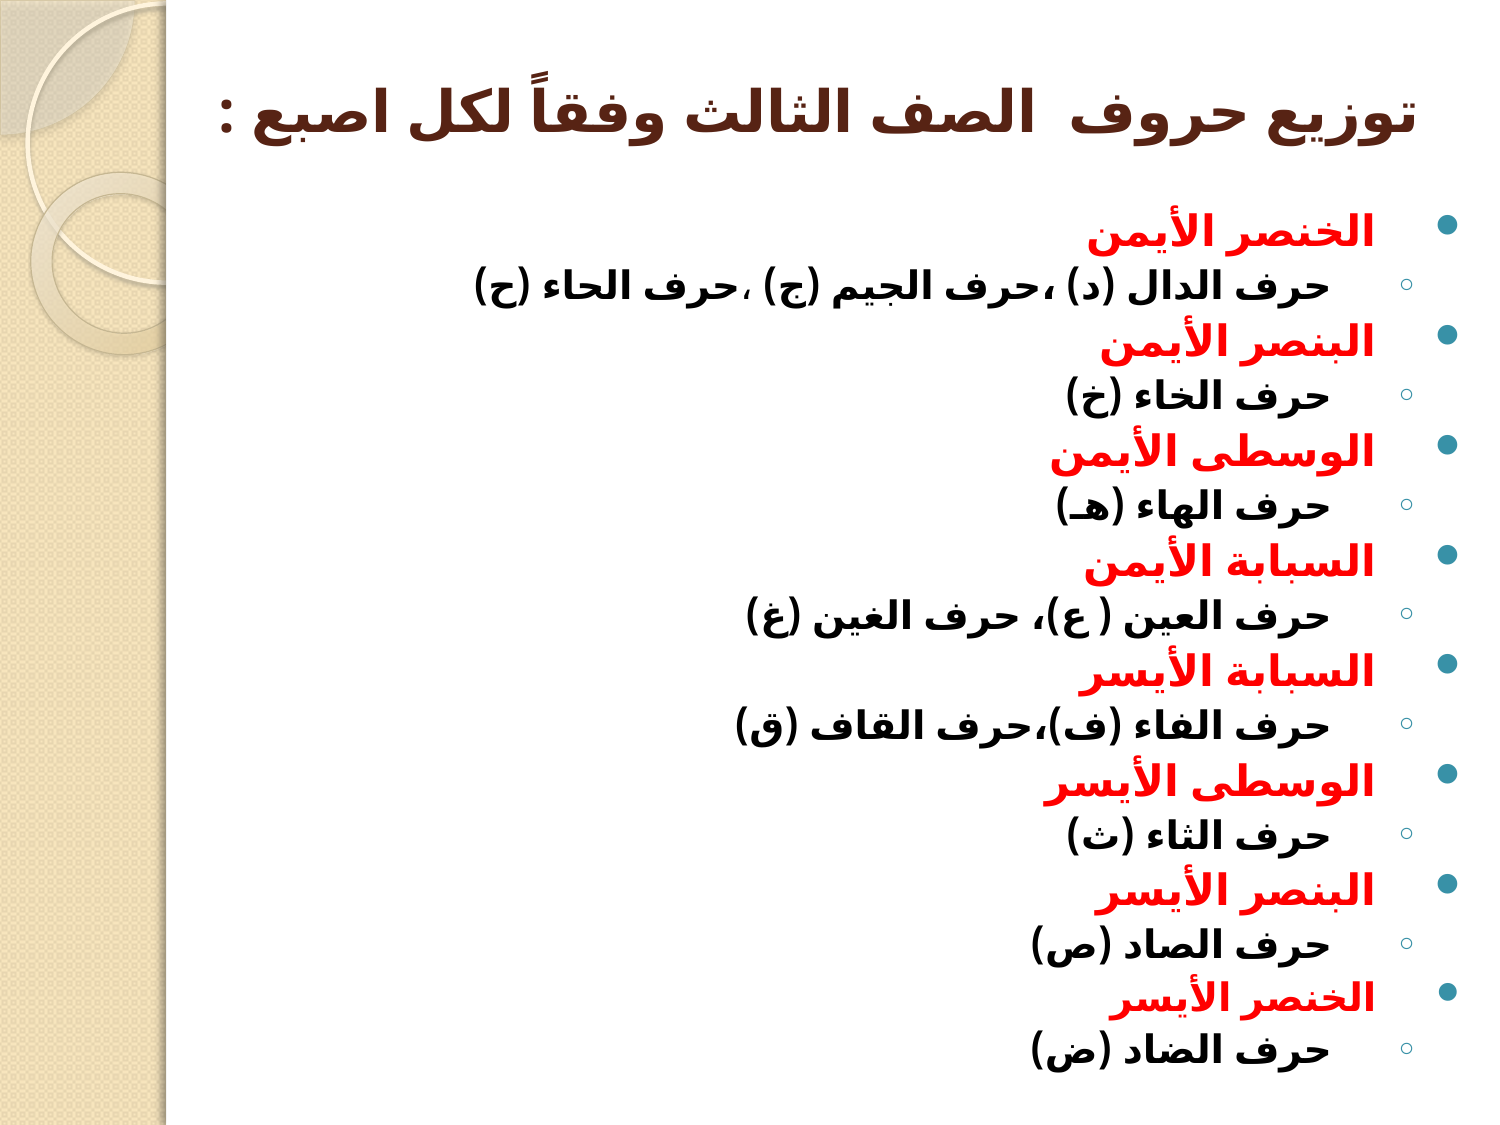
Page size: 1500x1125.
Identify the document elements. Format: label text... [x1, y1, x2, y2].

title توزيع حروف الصف الثالث وفقاً لكل اصبع : [171, 45, 1466, 173]
list الخنصر الأيمن حرف الدال (د) ،حرف الجيم (ج) ،حرف الحاء (ح) البنصر الأيمن حرف الخاء (خ) الوسطى الأيمن حرف الهاء (هـ) السبابة الأيمن حرف العين ( ع)، حرف الغين (غ) السبابة الأيسر حرف الفاء (ف)،حرف القاف (ق) الوسطى الأيسر حرف الثاء (ث) البنصر الأيسر حرف الصاد (ص) الخنصر الأيسر حرف الضاد (ض) [194, 196, 1466, 1083]
